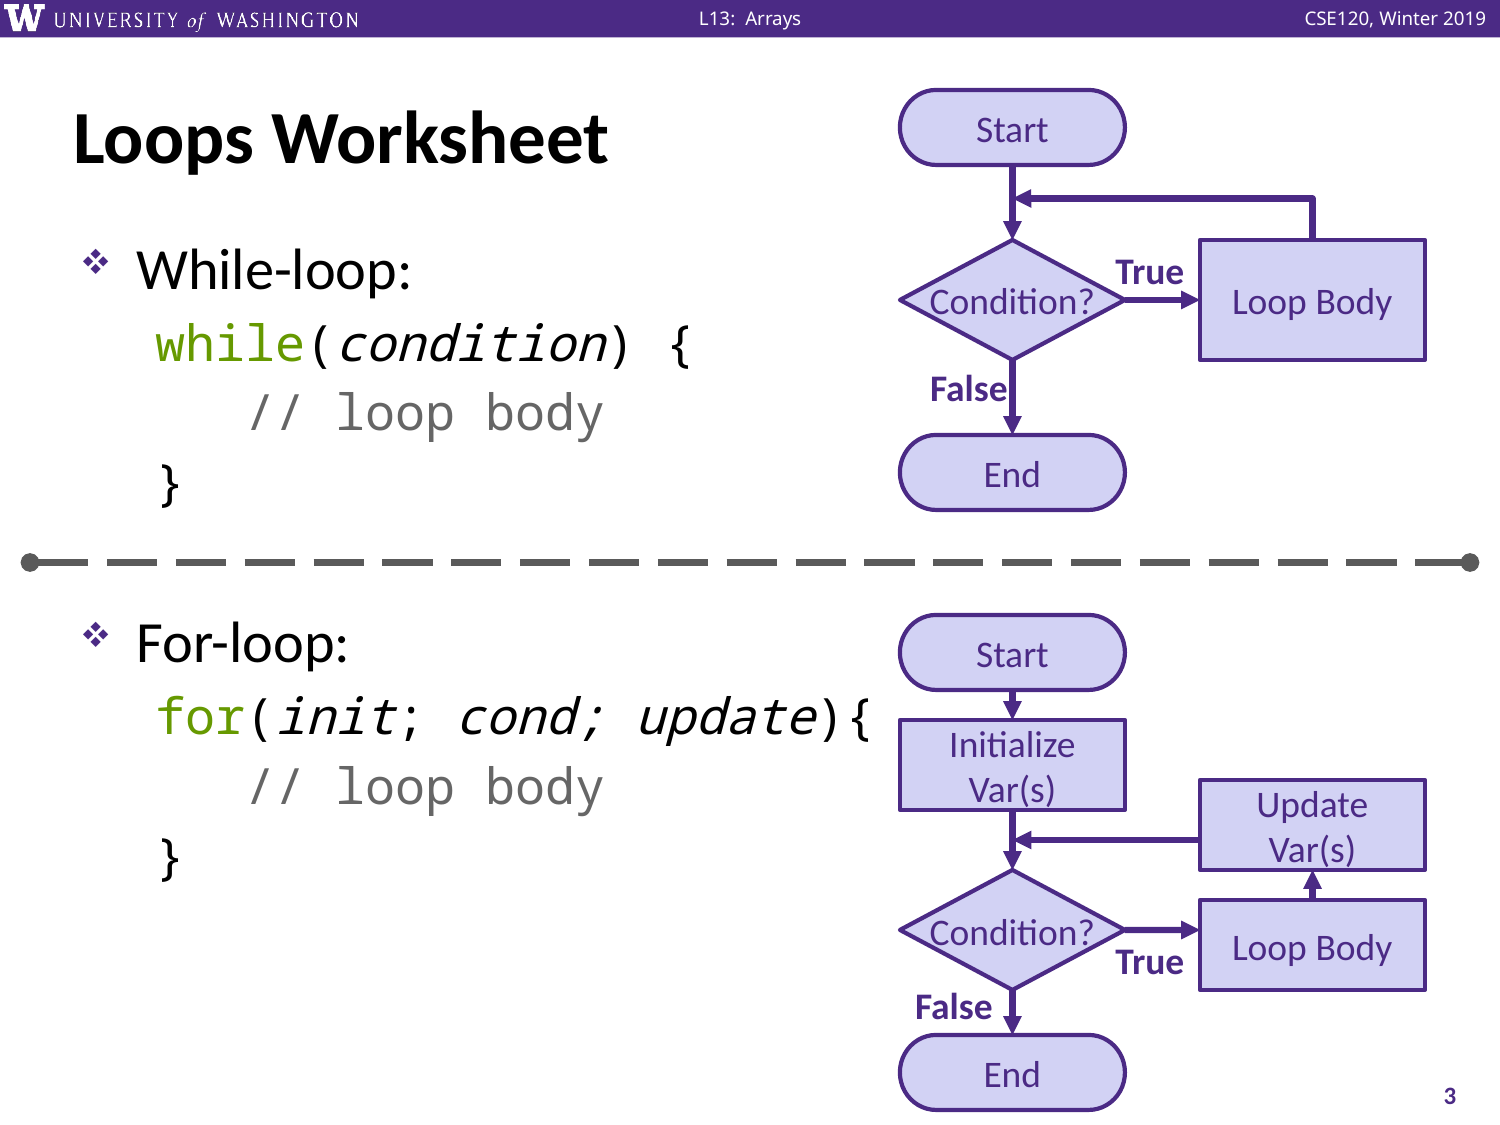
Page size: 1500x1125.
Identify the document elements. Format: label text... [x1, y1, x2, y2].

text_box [899, 89, 1426, 511]
list While-loop: while(condition) { // loop body } For-loop: for(init; cond; update){ // loop body } [64, 223, 1438, 561]
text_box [899, 614, 1426, 1111]
title Loops Worksheet [58, 71, 1438, 197]
list While-loop: while(condition) { // loop body } For-loop: for(init; cond; update){ // loop body } [64, 571, 1438, 1040]
slide_number 3 [1400, 1065, 1500, 1125]
picture [4, 4, 358, 32]
